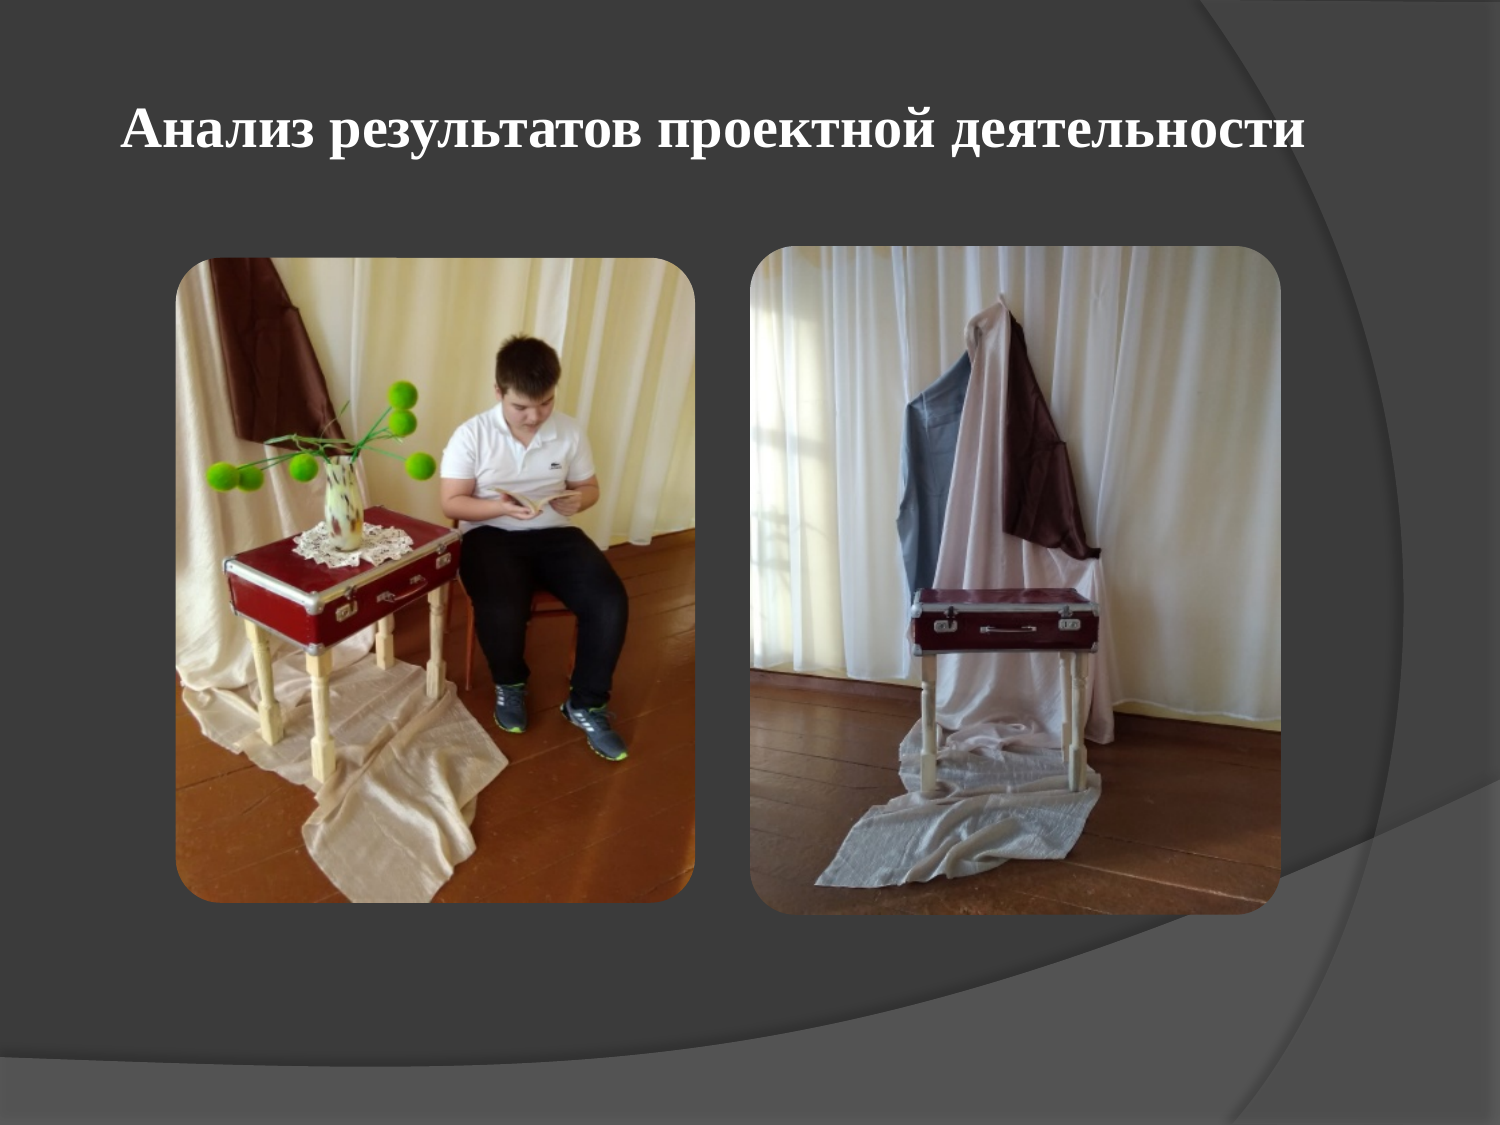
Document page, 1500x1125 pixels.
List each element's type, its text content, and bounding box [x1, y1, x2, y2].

picture [175, 257, 696, 903]
text_box Анализ результатов проектной деятельности [105, 82, 1383, 167]
picture [749, 245, 1282, 915]
